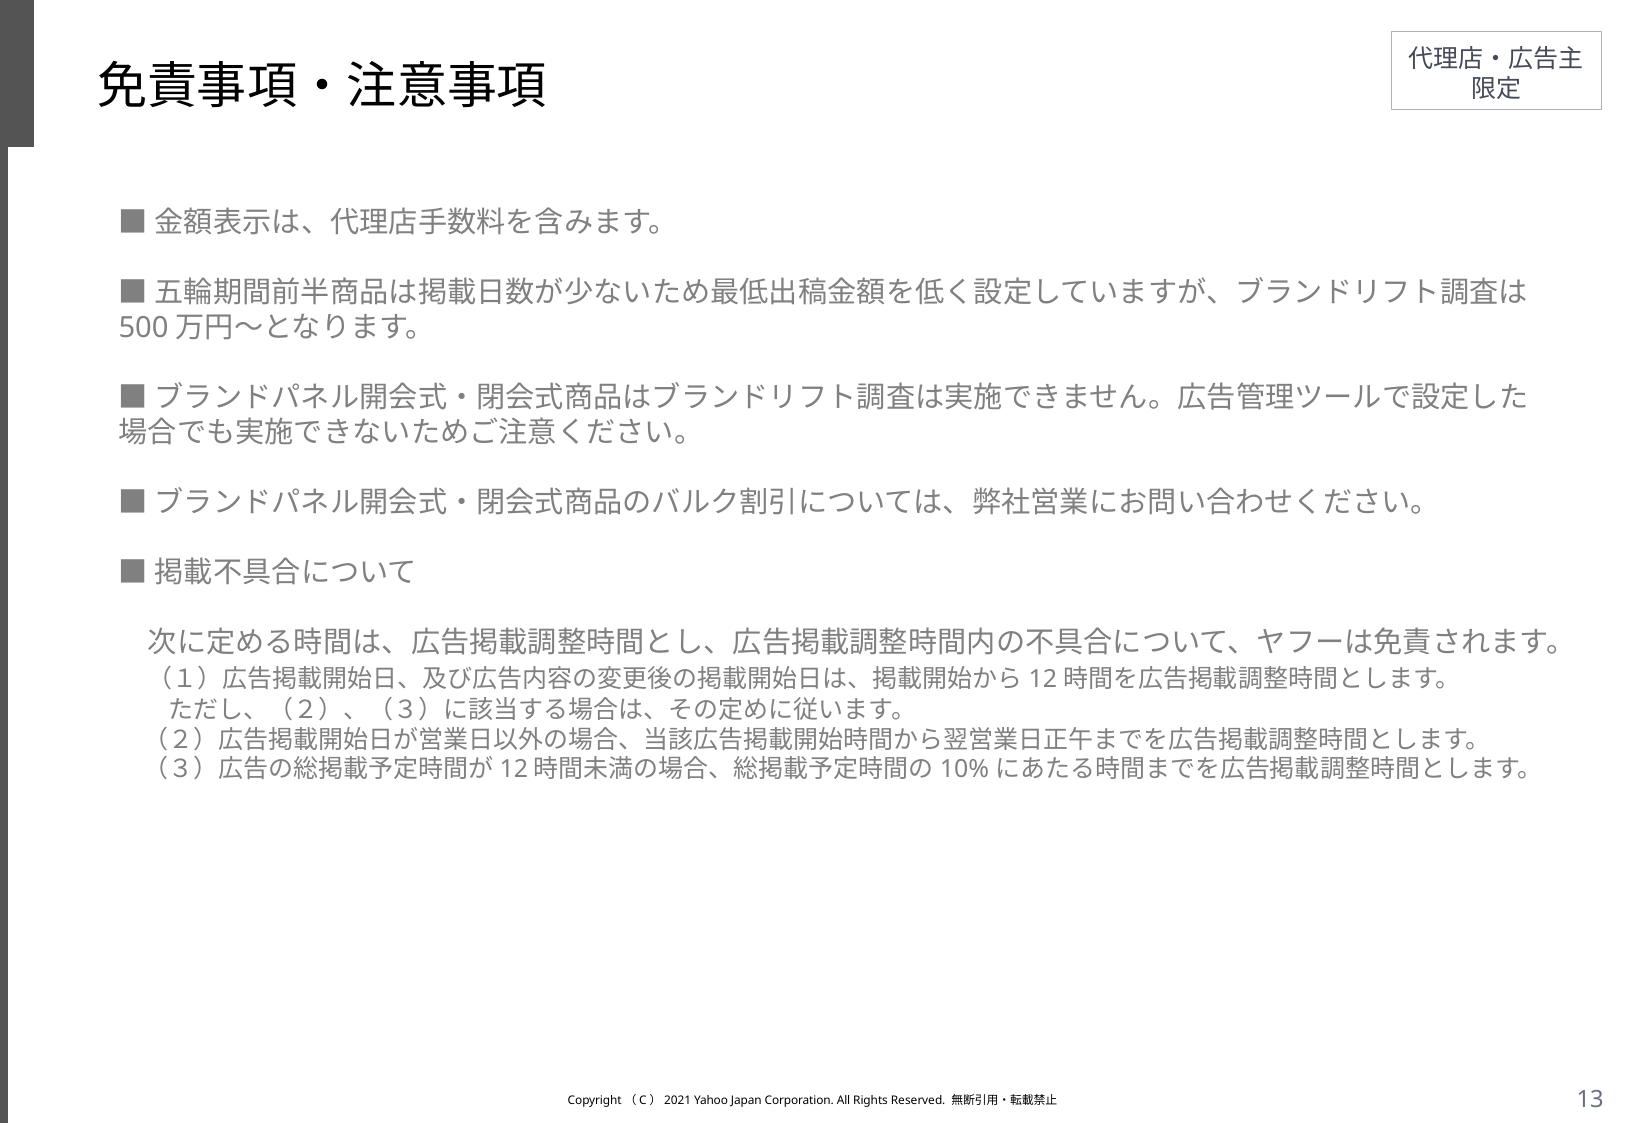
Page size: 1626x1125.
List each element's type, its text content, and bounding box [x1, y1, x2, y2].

title 免責事項・注意事項 [82, 47, 1394, 119]
footer Copyright（C）2021 Yahoo Japan Corporation. All Rights Reserved. 無断引用・転載禁止 [458, 1070, 1167, 1125]
text_box ■金額表示は、代理店手数料を含みます。 ■五輪期間前半商品は掲載日数が少ないため最低出稿金額を低く設定していますが、ブランドリフト調査は500万円～となります。 ■ブランドパネル開会式・閉会式商品はブランドリフト調査は実施できません。広告管理ツールで設定した場合でも実施できないためご注意ください。 ■ブランドパネル開会式・閉会式商品のバルク割引については、弊社営業にお問い合わせください。 ■掲載不具合について 次に定める時間は、広告掲載調整時間とし、広告掲載調整時間内の不具合について、ヤフーは免責されます。 （１）広告掲載開始日、及び広告内容の変更後の掲載開始日は、掲載開始から12時間を広告掲載調整時間とします。 ただし、（２）、（３）に該当する場合は、その定めに従います。 （２）広告掲載開始日が営業日以外の場合、当該広告掲載開始時間から翌営業日正午までを広告掲載調整時間とします。 （３）広告の総掲載予定時間が12時間未満の場合、総掲載予定時間の10%にあたる時間までを広告掲載調整時間とします。 [103, 196, 1573, 864]
